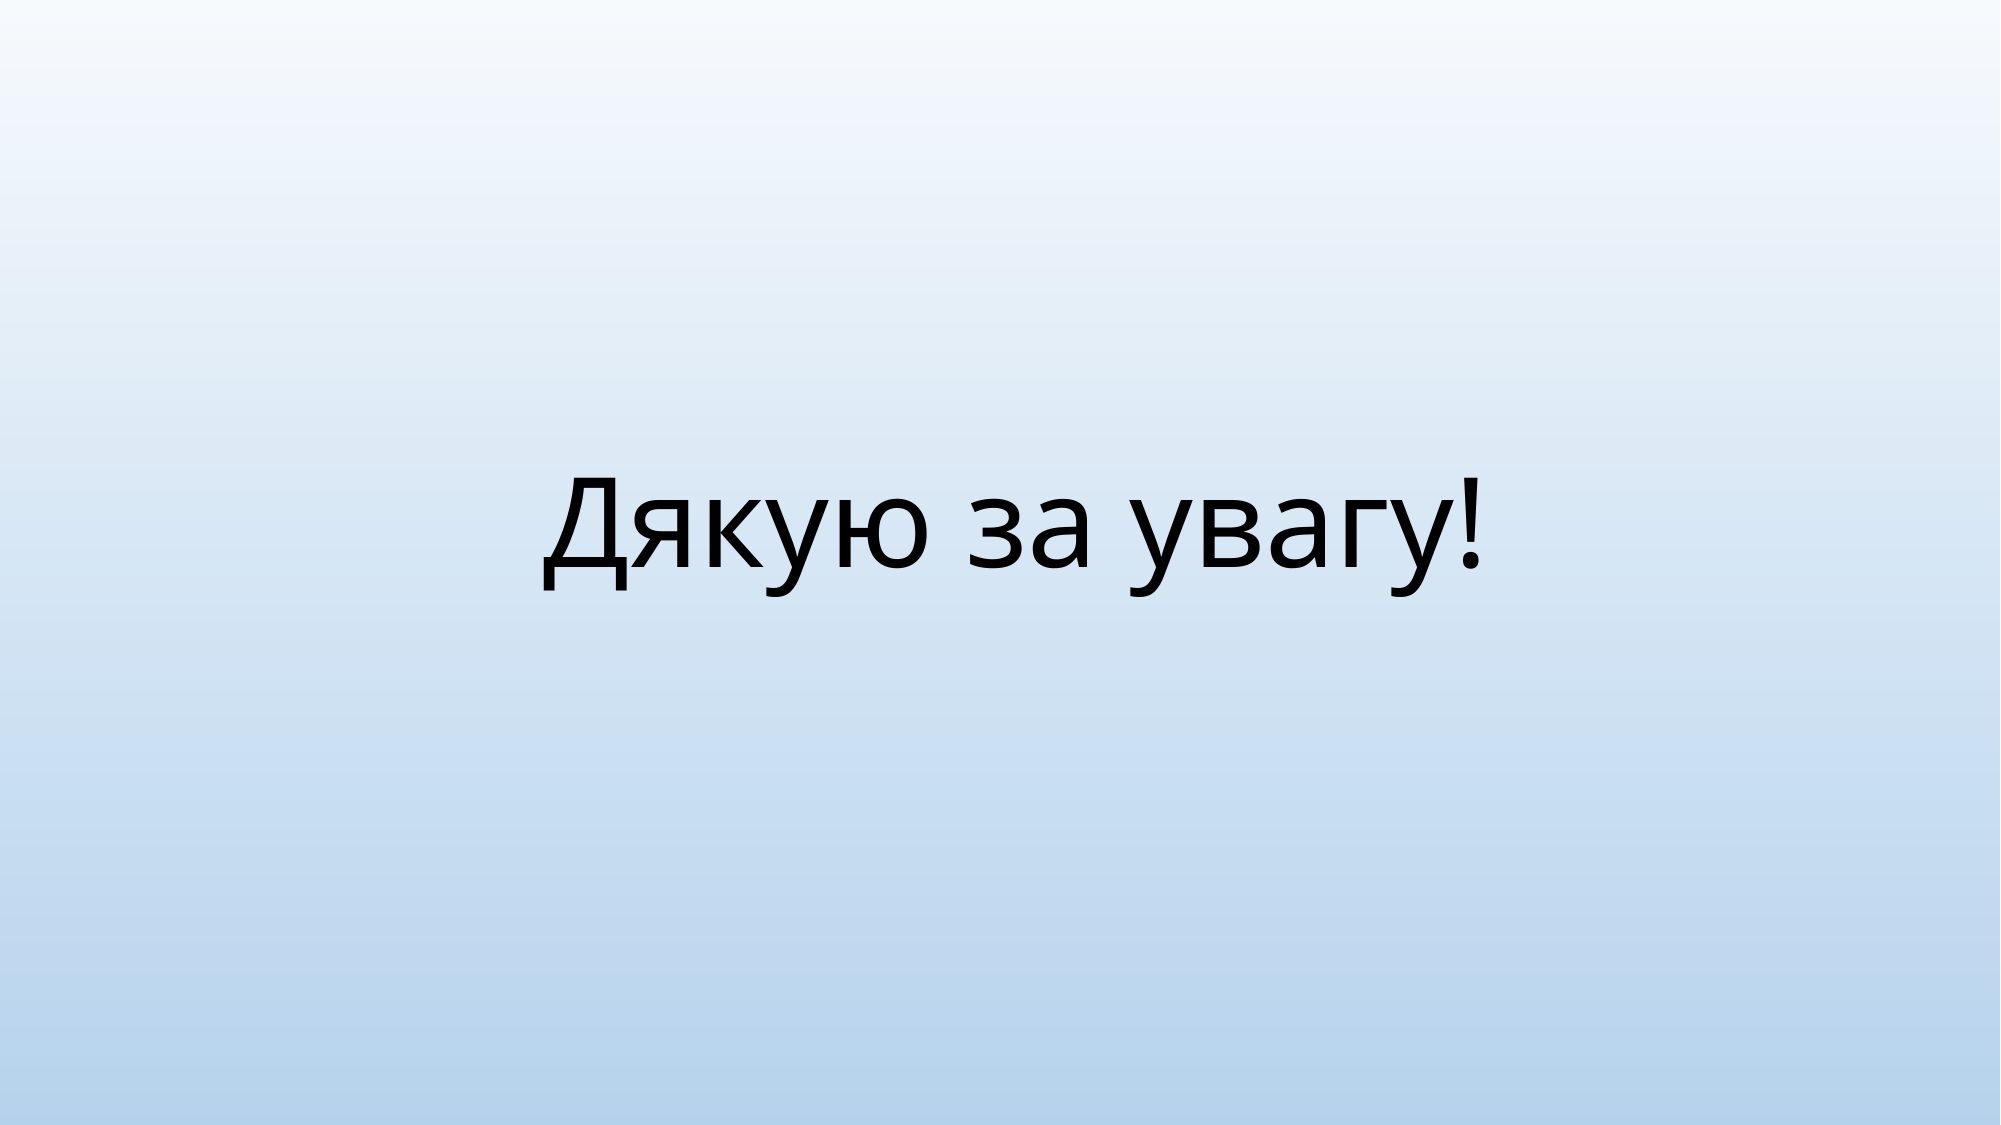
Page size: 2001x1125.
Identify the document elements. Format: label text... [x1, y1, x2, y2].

title Дякую за увагу! [265, 210, 1766, 602]
